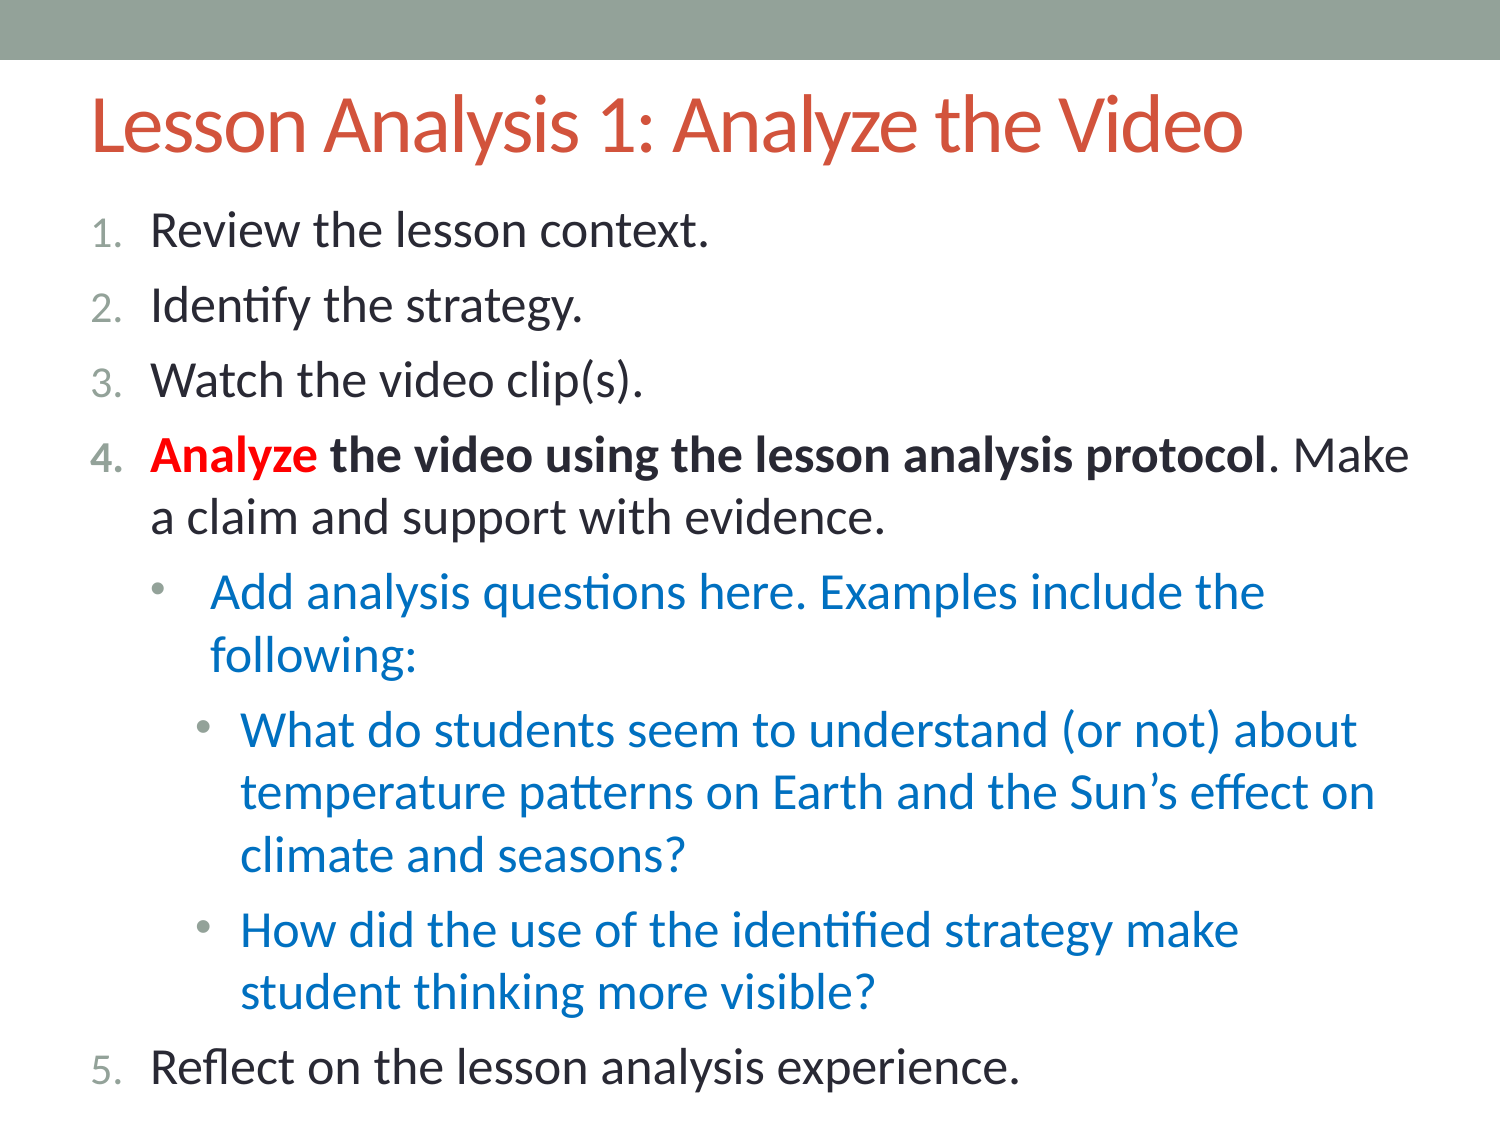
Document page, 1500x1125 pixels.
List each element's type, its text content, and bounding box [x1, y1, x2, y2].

title Lesson Analysis 1: Analyze the Video [75, 37, 1425, 187]
list Review the lesson context. Identify the strategy. Watch the video clip(s). Analyze the video using the lesson analysis protocol. Make a claim and support with evidence. Add analysis questions here. Examples include the following: What do students seem to understand (or not) about temperature patterns on Earth and the Sun’s effect on climate and seasons? How did the use of the identified strategy make student thinking more visible? Reflect on the lesson analysis experience. [75, 187, 1425, 1088]
